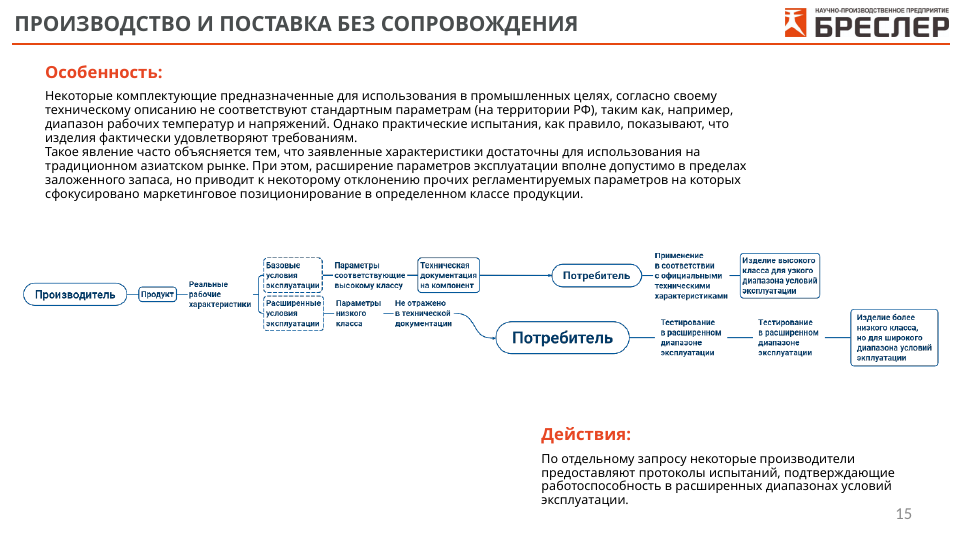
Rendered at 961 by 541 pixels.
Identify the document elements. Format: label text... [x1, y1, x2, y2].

picture [785, 8, 949, 37]
title ПРОИЗВОДСТВО И ПОСТАВКА БЕЗ СОПРОВОЖДЕНИЯ [12, 0, 775, 68]
text_box Действия: По отдельному запросу некоторые производители предоставляют протоколы испытаний, подтверждающие работоспособность в расширенных диапазонах условий эксплуатации. [539, 423, 930, 508]
slide_number 15 [691, 508, 913, 541]
picture [0, 224, 961, 389]
text_box Особенность: Некоторые комплектующие предназначенные для использования в промышленных целях, согласно своему техническому описанию не соответствуют стандартным параметрам (на территории РФ), таким как, например, диапазон рабочих температур и напряжений. Однако практические испытания, как правило, показывают, что изделия фактически удовлетворяют требованиям. Такое явление часто объясняется тем, что заявленные характеристики достаточны для использования на традиционном азиатском рынке. При этом, расширение параметров эксплуатации вполне допустимо в пределах заложенного запаса, но приводит к некоторому отклонению прочих регламентируемых параметров на которых сфокусировано маркетинговое позиционирование в определенном классе продукции. [43, 61, 775, 202]
